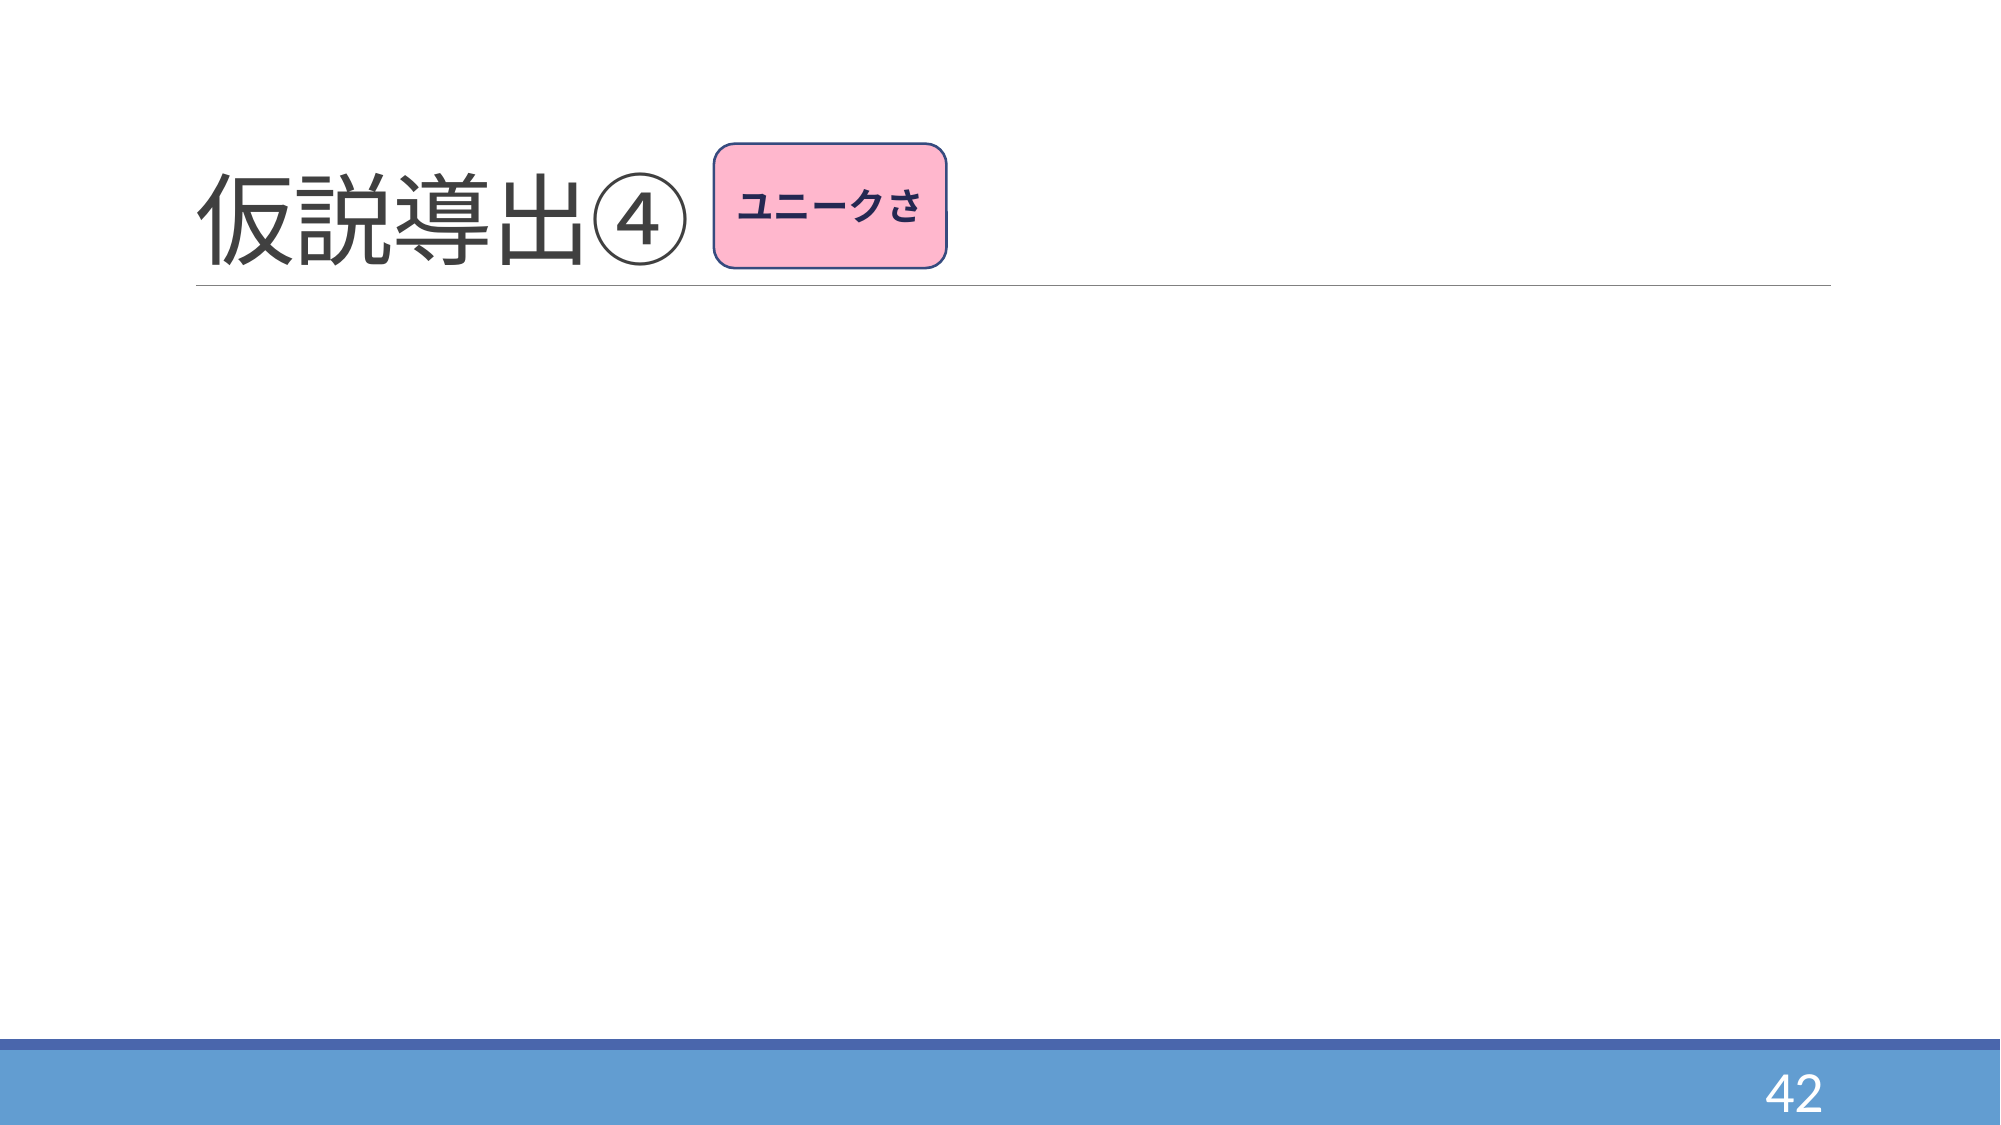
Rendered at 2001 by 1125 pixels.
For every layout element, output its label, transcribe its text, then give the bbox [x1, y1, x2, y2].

slide_number 42 [1624, 1059, 1840, 1120]
title 仮説導出④ [180, 47, 1830, 285]
text_box ユニークさ [712, 142, 948, 270]
